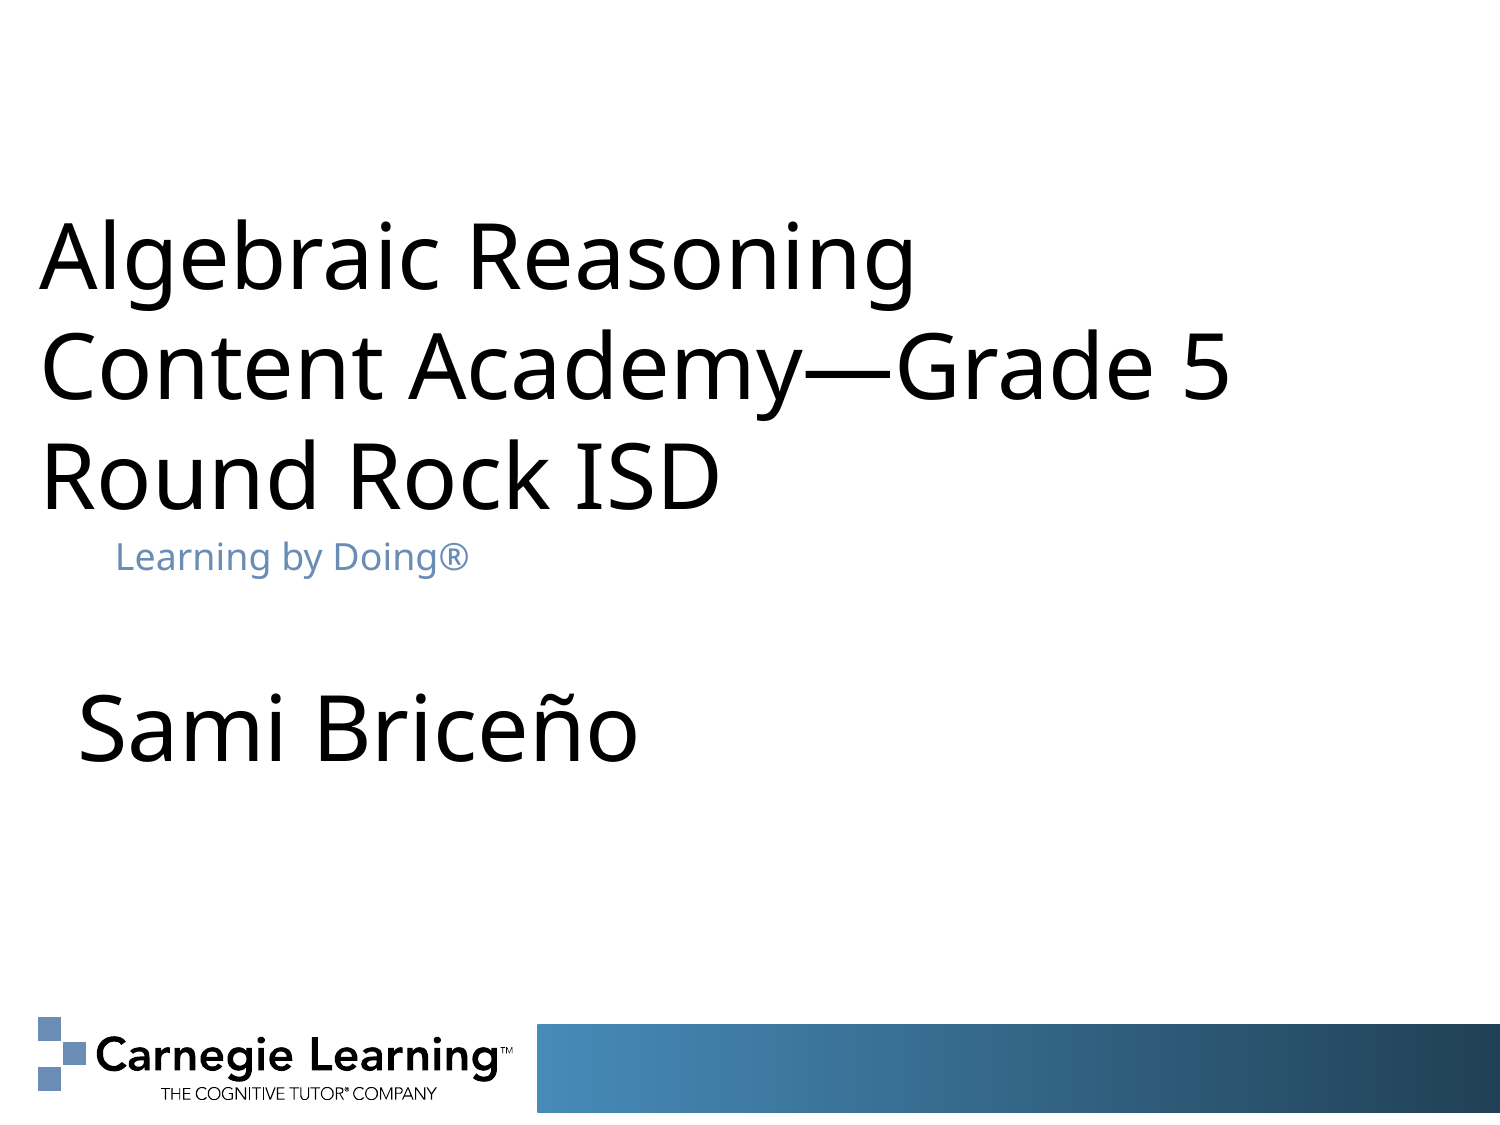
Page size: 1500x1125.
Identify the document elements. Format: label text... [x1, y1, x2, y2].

title Algebraic Reasoning Content Academy—Grade 5 Round Rock ISD [24, 237, 1463, 488]
subtitle Learning by Doing® [99, 524, 551, 600]
text_box Sami Briceño [62, 600, 1500, 850]
